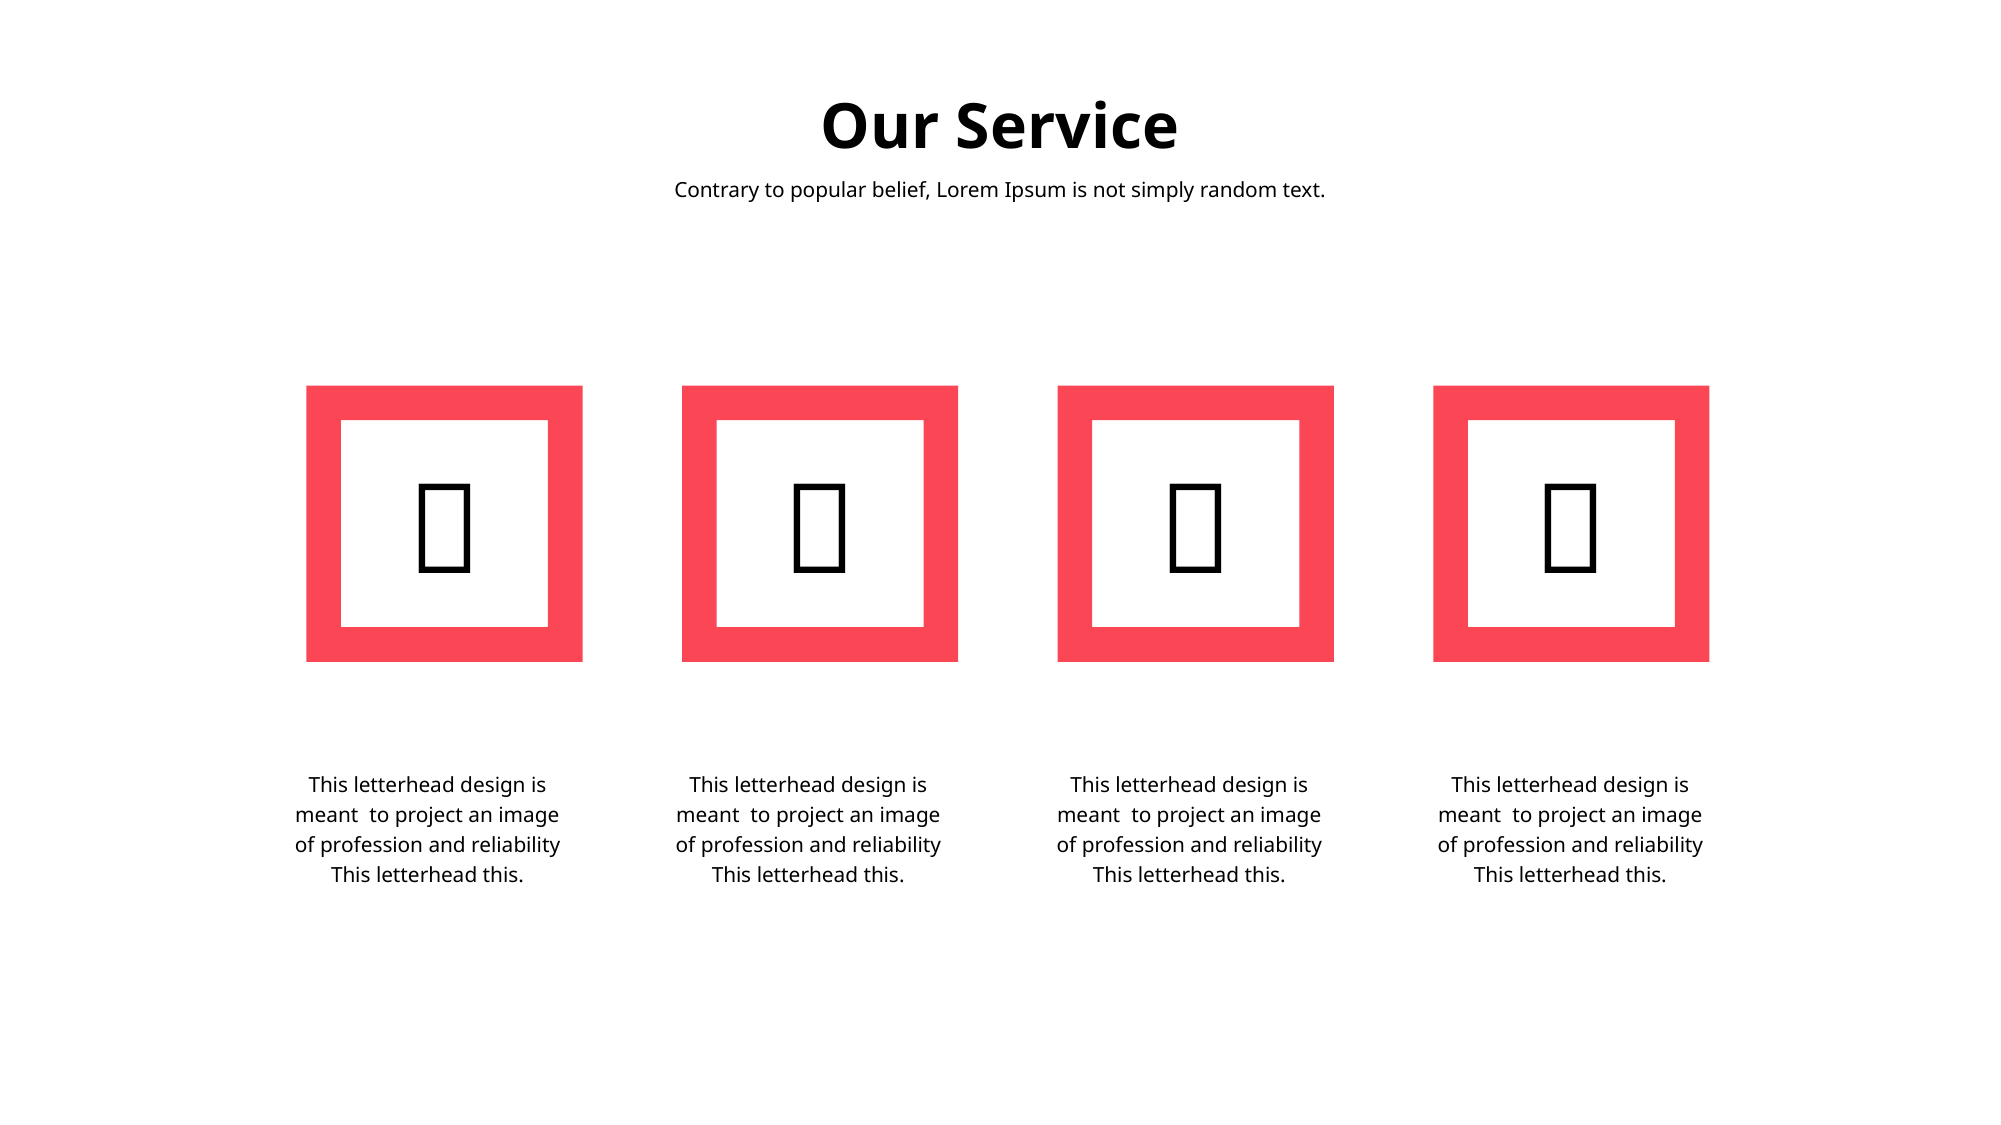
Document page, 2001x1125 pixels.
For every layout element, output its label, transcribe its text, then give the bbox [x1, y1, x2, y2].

text_box  [738, 441, 903, 607]
text_box This letterhead design is meant to project an image of profession and reliability This letterhead this. [1052, 768, 1327, 886]
subtitle Contrary to popular belief, Lorem Ipsum is not simply random text. [137, 179, 1863, 204]
text_box [1432, 385, 1711, 663]
text_box [305, 385, 584, 663]
text_box [1057, 385, 1335, 663]
text_box  [362, 441, 527, 607]
text_box This letterhead design is meant to project an image of profession and reliability This letterhead this. [671, 768, 946, 886]
text_box This letterhead design is meant to project an image of profession and reliability This letterhead this. [290, 768, 565, 886]
text_box  [1471, 441, 1672, 607]
text_box This letterhead design is meant to project an image of profession and reliability This letterhead this. [1433, 768, 1708, 886]
text_box  [1113, 441, 1278, 607]
title Our Service [137, 78, 1863, 179]
text_box [681, 385, 959, 663]
